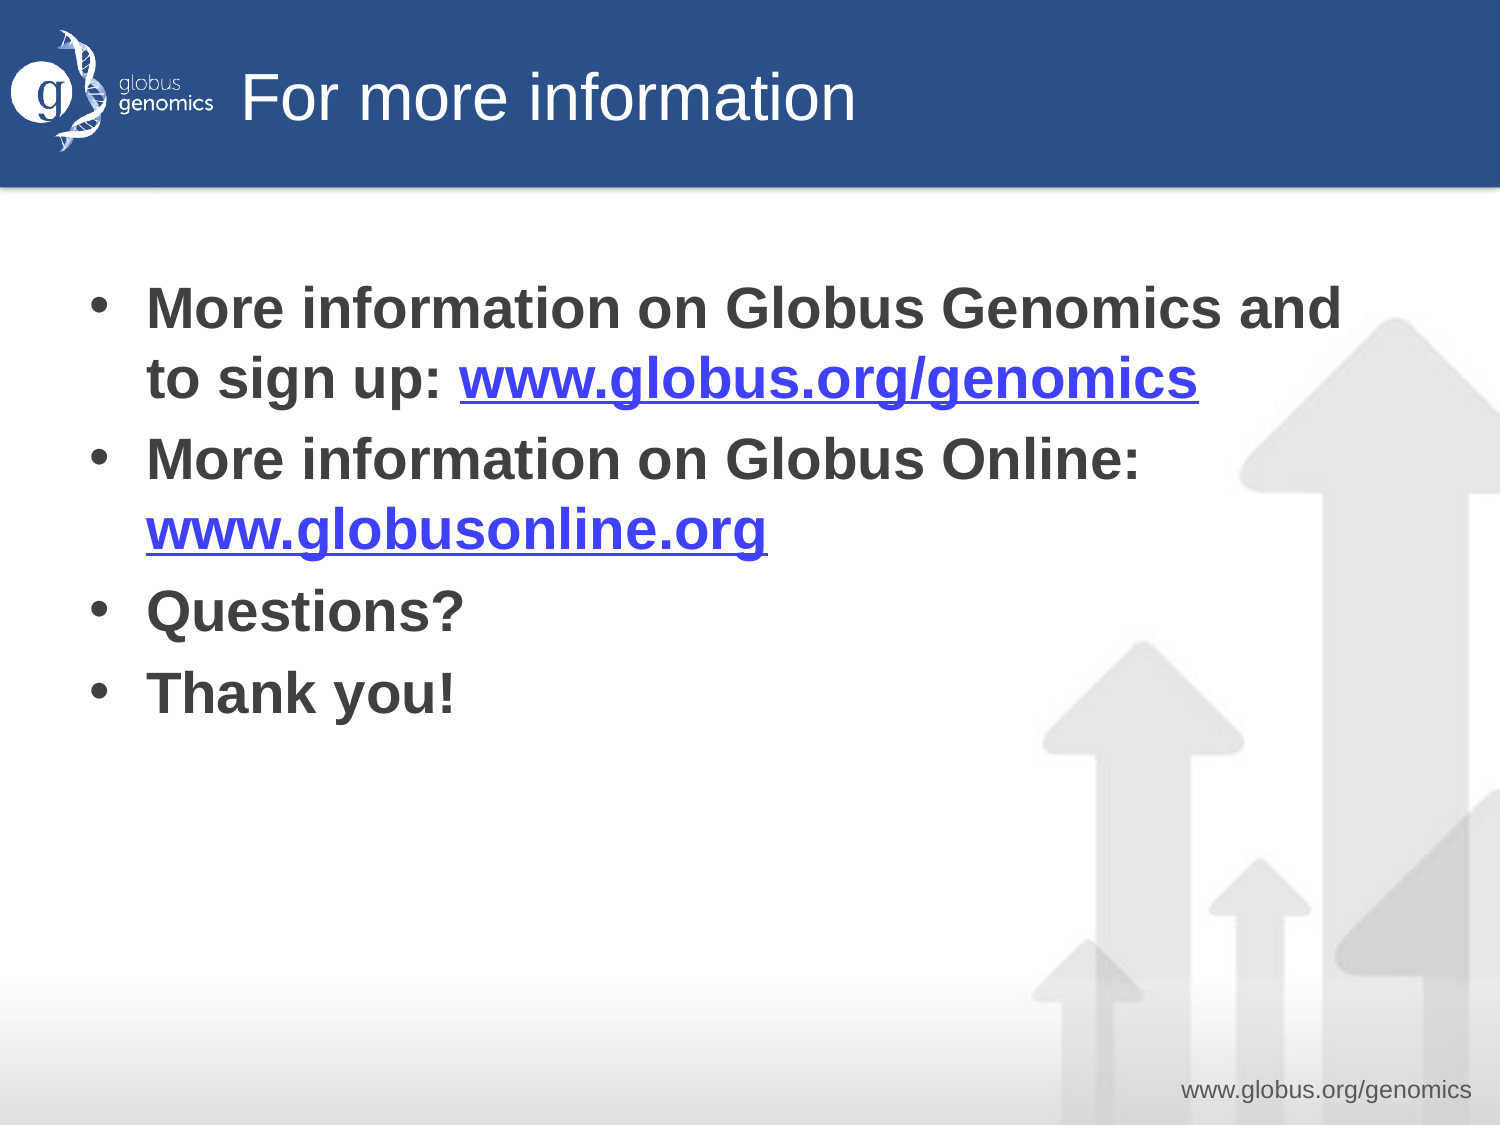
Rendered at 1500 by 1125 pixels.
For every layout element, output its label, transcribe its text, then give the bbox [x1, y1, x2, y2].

picture [9, 28, 214, 154]
list More information on Globus Genomics and to sign up: www.globus.org/genomics More information on Globus Online: www.globusonline.org Questions? Thank you! [75, 262, 1425, 1005]
title For more information [225, 12, 1463, 175]
picture [0, 188, 1500, 1125]
